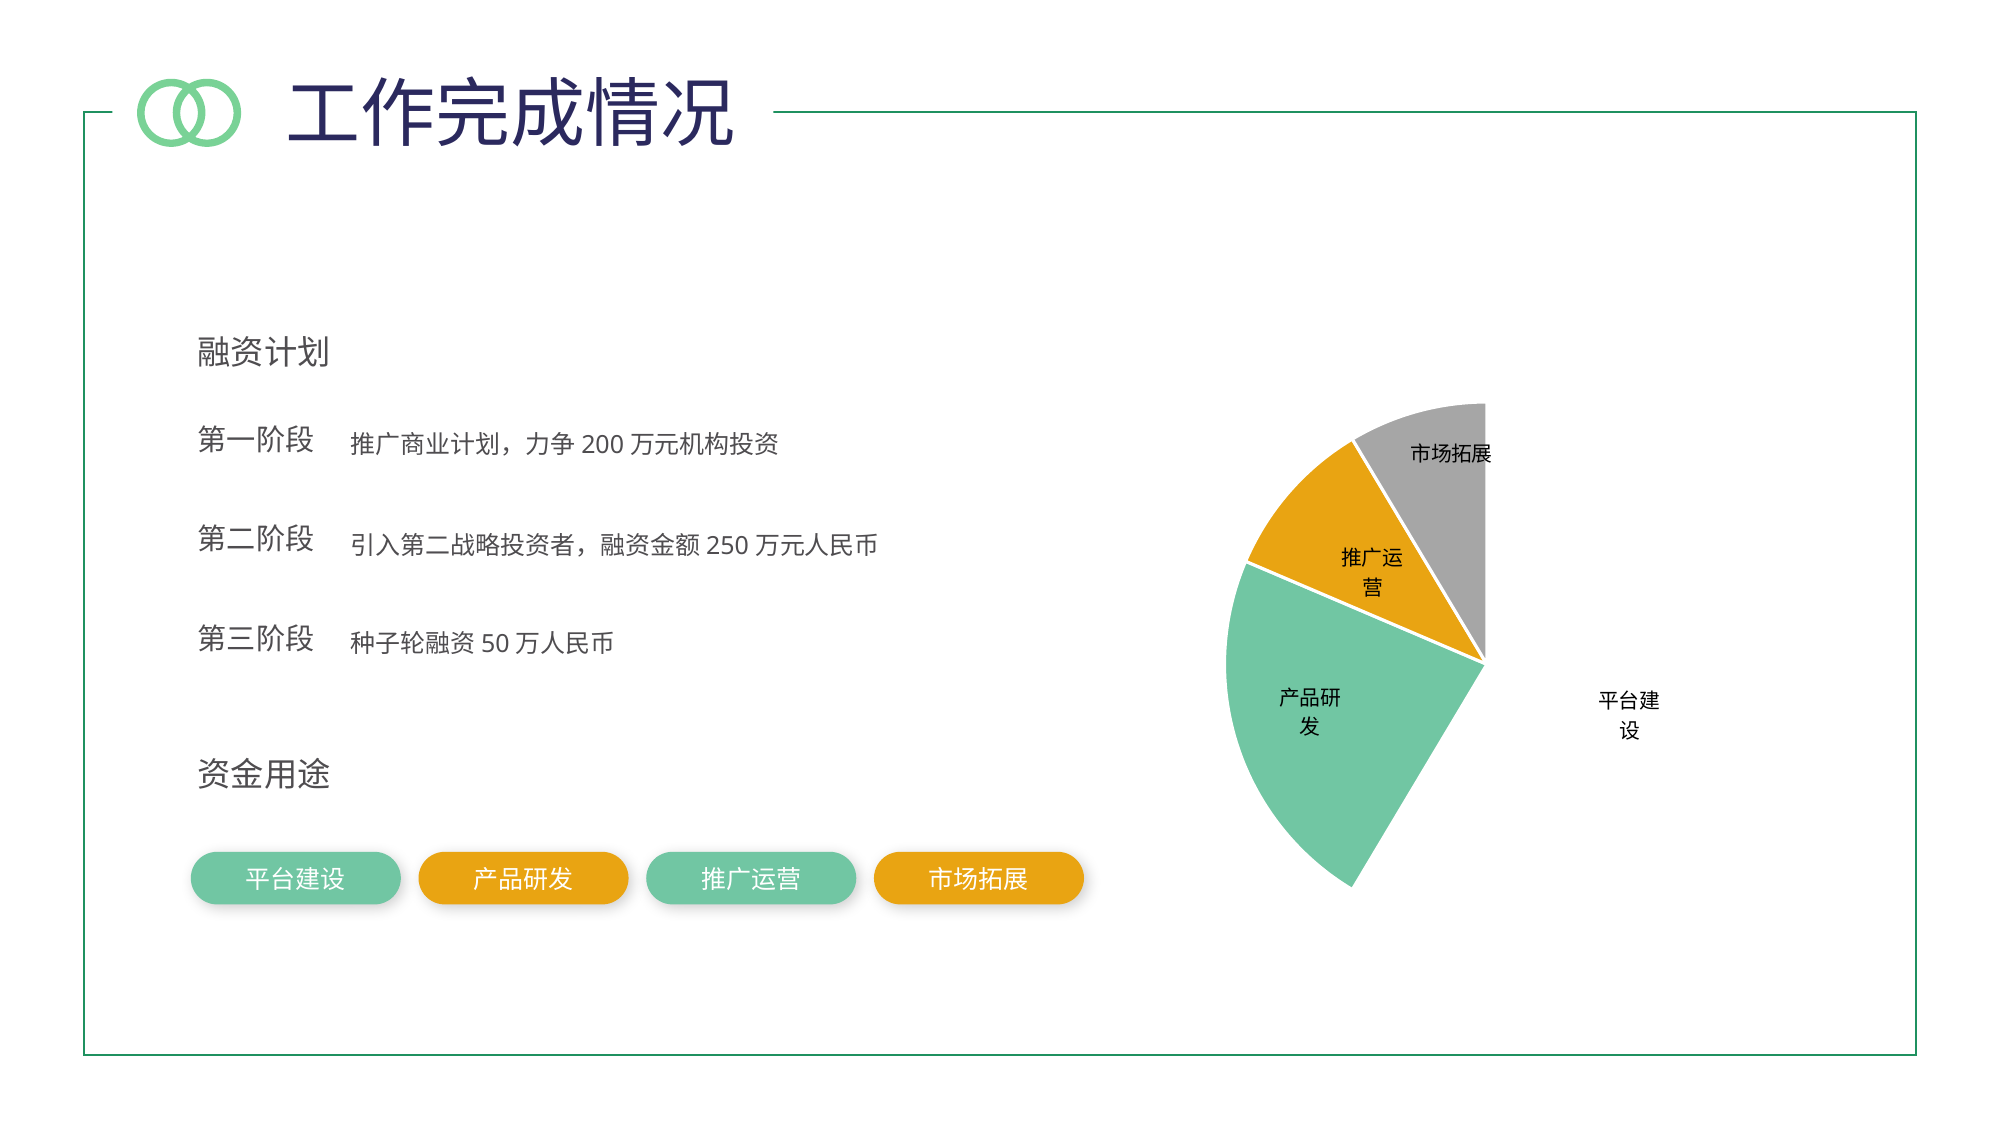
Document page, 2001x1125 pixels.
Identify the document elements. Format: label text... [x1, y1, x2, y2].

text_box 种子轮融资50万人民币 [350, 620, 1011, 658]
text_box 第一阶段 [197, 421, 351, 457]
text_box 推广商业计划，力争200万元机构投资 [350, 420, 1011, 459]
text_box 平台建设 [189, 850, 402, 906]
text_box 产品研发 [417, 850, 630, 906]
text_box 工作完成情况 [270, 58, 788, 164]
chart [1127, 297, 1848, 999]
text_box 市场拓展 [872, 850, 1086, 906]
text_box 融资计划 [197, 331, 399, 372]
text_box 第二阶段 [197, 520, 351, 556]
text_box 推广运营 [645, 850, 858, 906]
text_box 资金用途 [197, 753, 399, 794]
text_box 第三阶段 [197, 620, 351, 656]
text_box 引入第二战略投资者，融资金额250万元人民币 [350, 522, 1011, 560]
